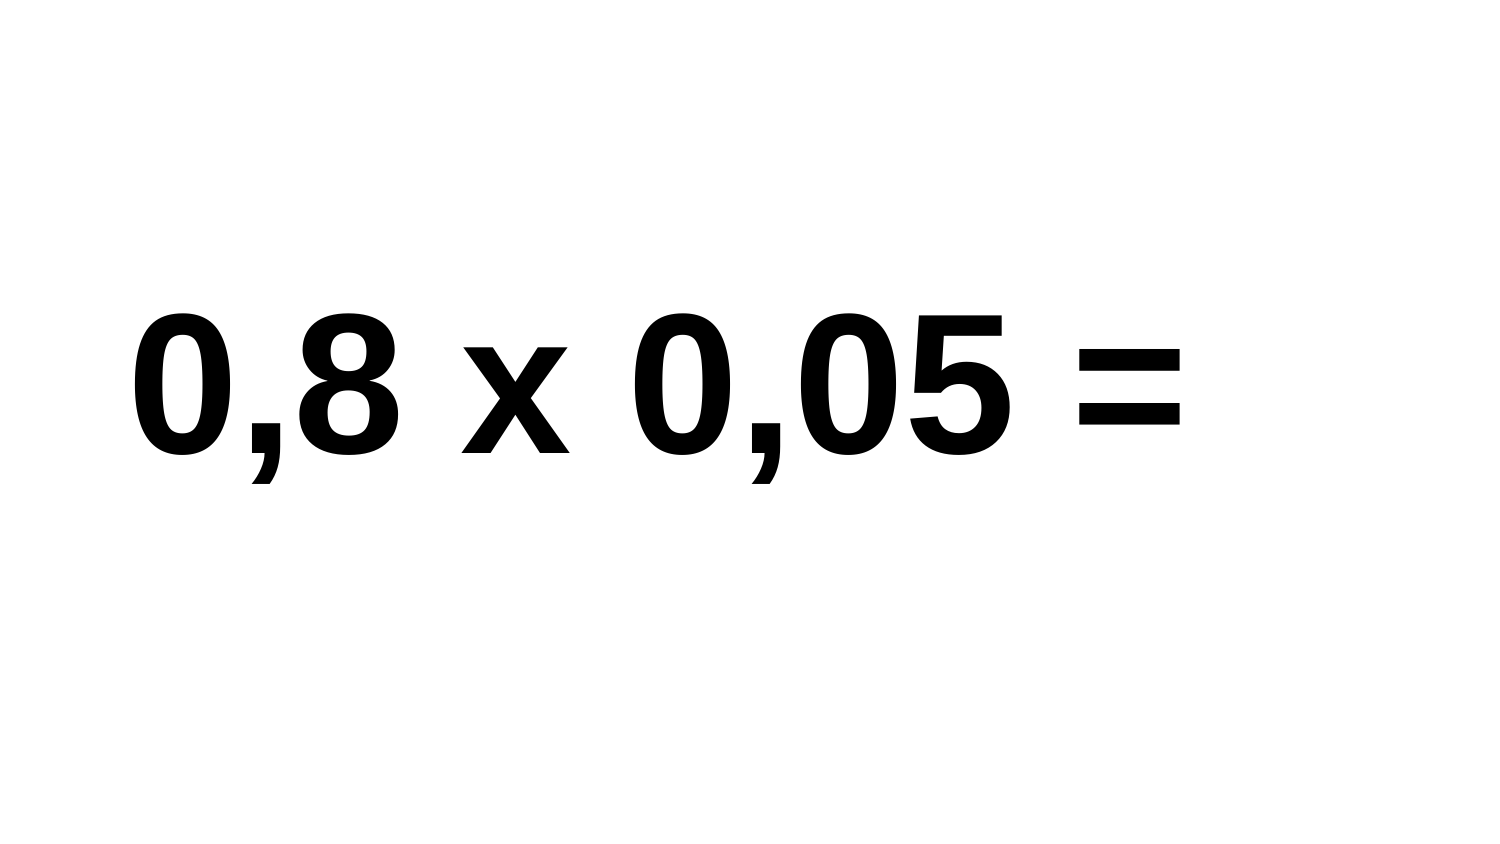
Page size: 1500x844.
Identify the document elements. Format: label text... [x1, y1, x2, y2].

text_box 0,8 x 0,05 = [112, 318, 1388, 509]
